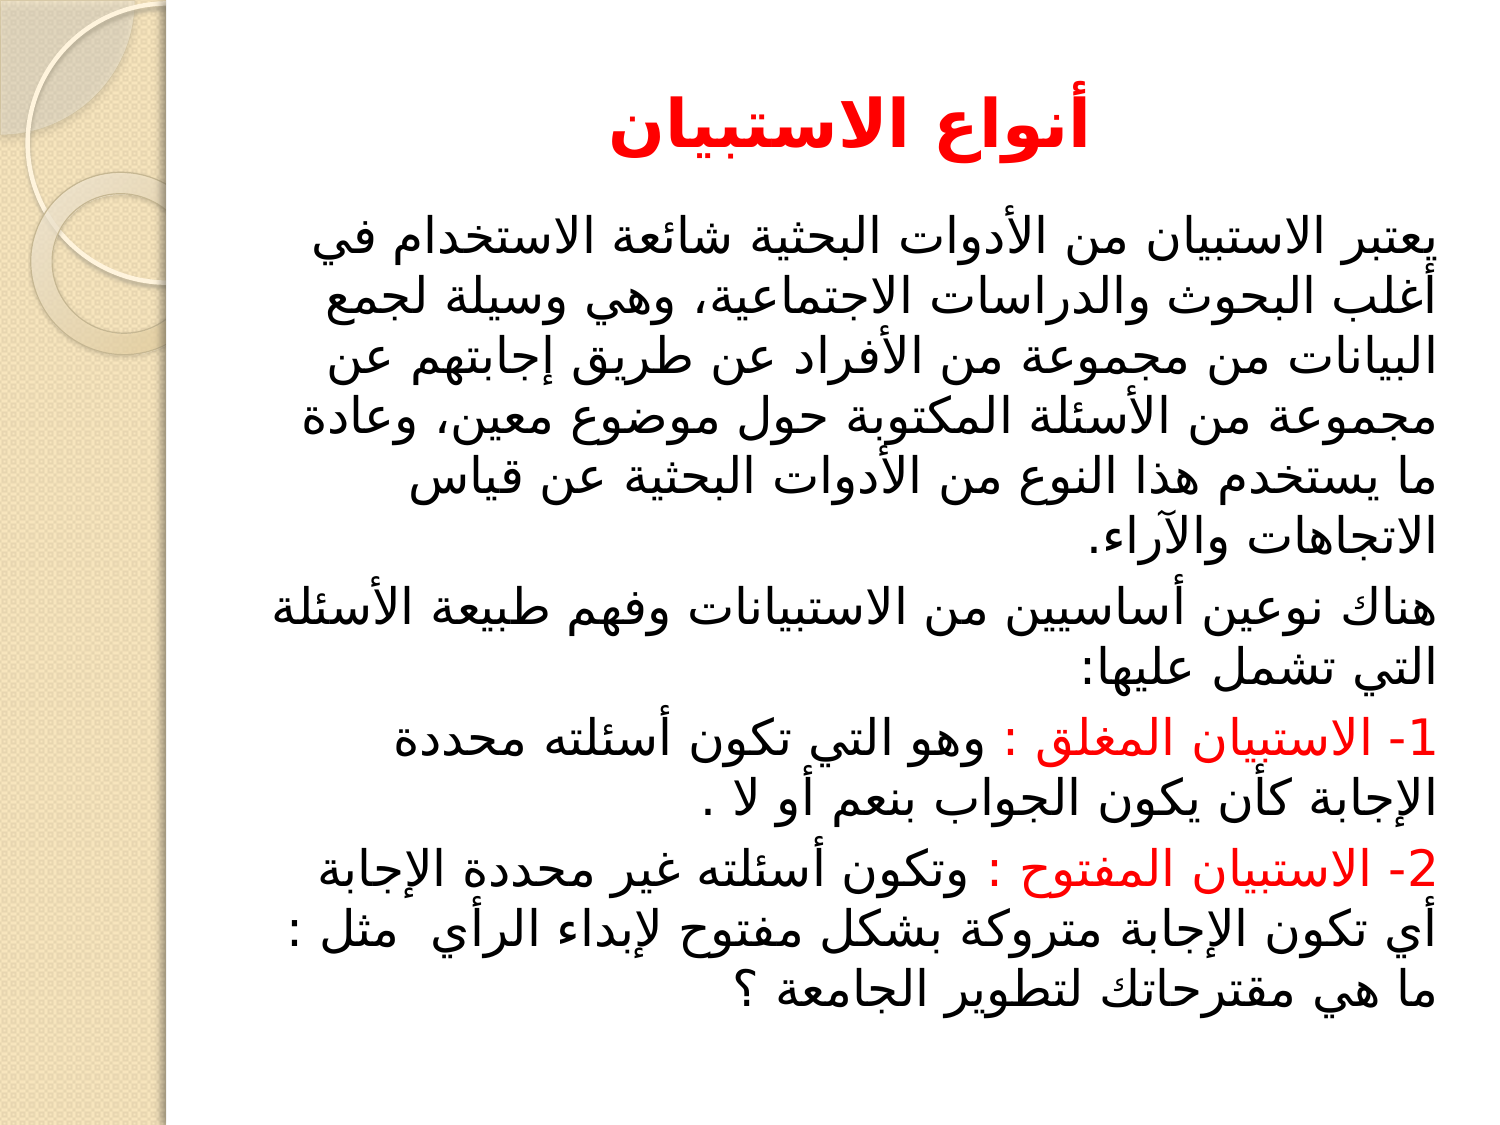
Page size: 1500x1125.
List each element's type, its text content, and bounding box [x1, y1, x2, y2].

title أنواع الاستبيان [235, 45, 1466, 196]
list يعتبر الاستبيان من الأدوات البحثية شائعة الاستخدام في أغلب البحوث والدراسات الاجتماعية، وهي وسيلة لجمع البيانات من مجموعة من الأفراد عن طريق إجابتهم عن مجموعة من الأسئلة المكتوبة حول موضوع معين، وعادة ما يستخدم هذا النوع من الأدوات البحثية عن قياس الاتجاهات والآراء. هناك نوعين أساسيين من الاستبيانات وفهم طبيعة الأسئلة التي تشمل عليها: 1- الاستبيان المغلق : وهو التي تكون أسئلته محددة الإجابة كأن يكون الجواب بنعم أو لا . 2- الاستبيان المفتوح : وتكون أسئلته غير محددة الإجابة أي تكون الإجابة متروكة بشكل مفتوح لإبداء الرأي مثل : ما هي مقترحاتك لتطوير الجامعة ؟ [235, 196, 1466, 1025]
